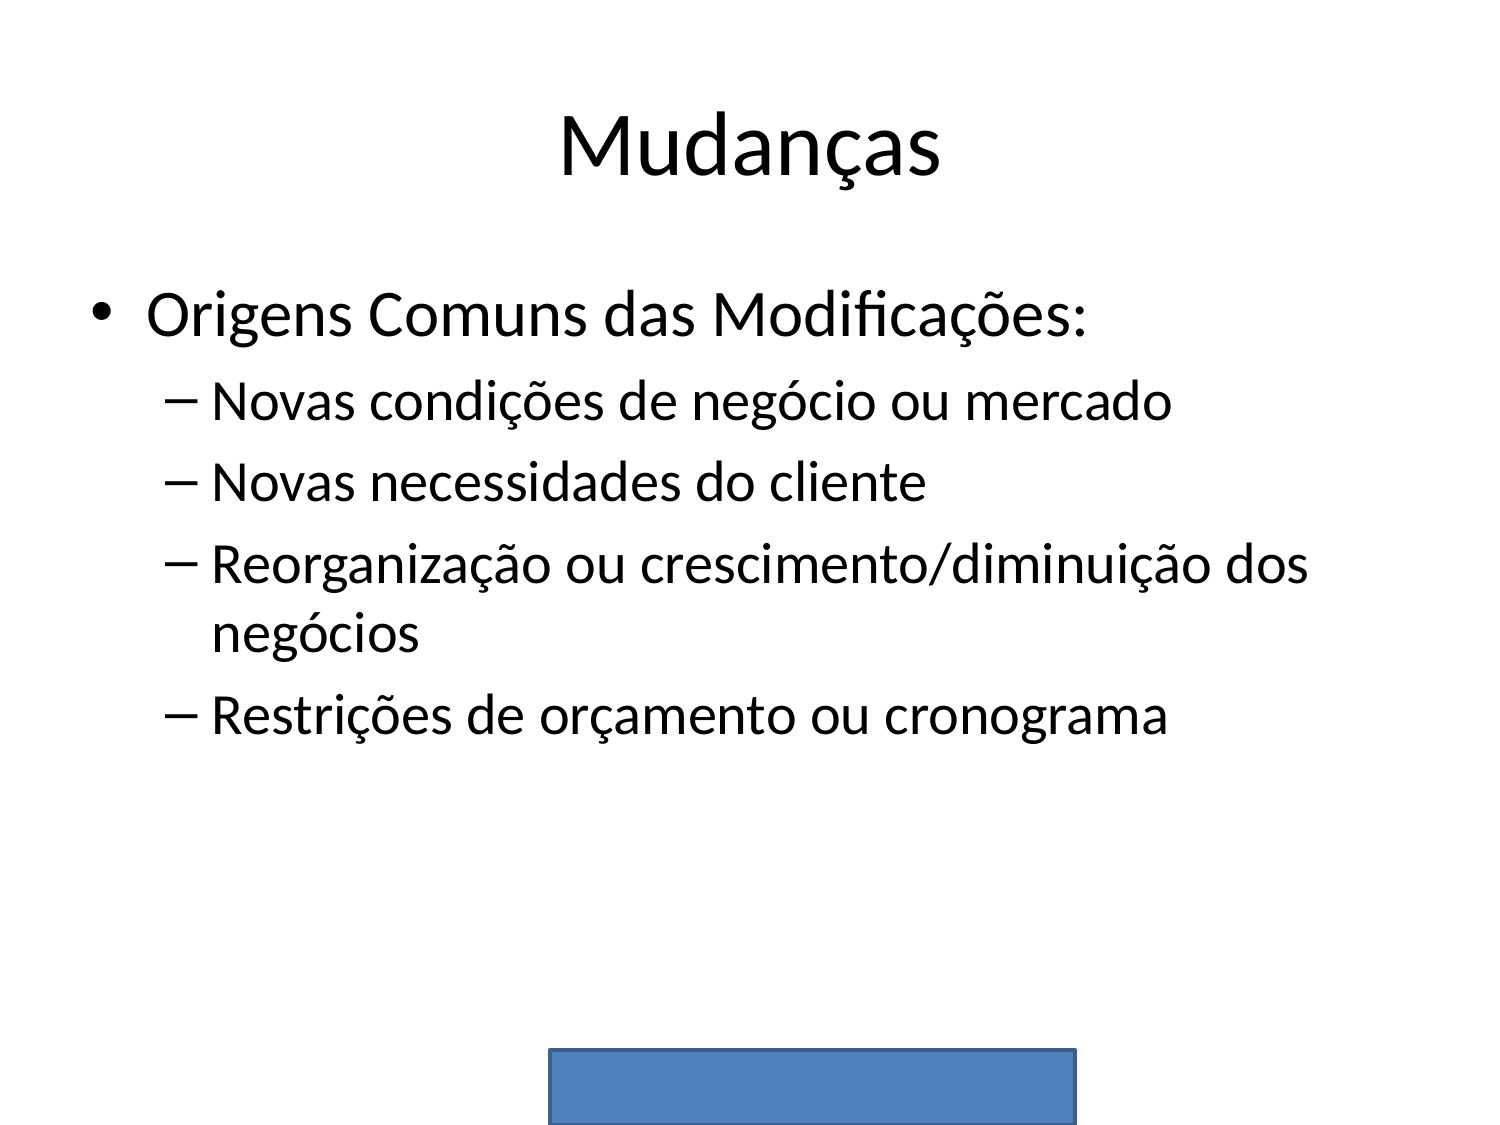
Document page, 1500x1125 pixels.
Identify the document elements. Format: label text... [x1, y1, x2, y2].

list Origens Comuns das Modificações: Novas condições de negócio ou mercado Novas necessidades do cliente Reorganização ou crescimento/diminuição dos negócios Restrições de orçamento ou cronograma [75, 262, 1425, 1005]
title Mudanças [75, 45, 1425, 233]
text_box [548, 1048, 1077, 1125]
